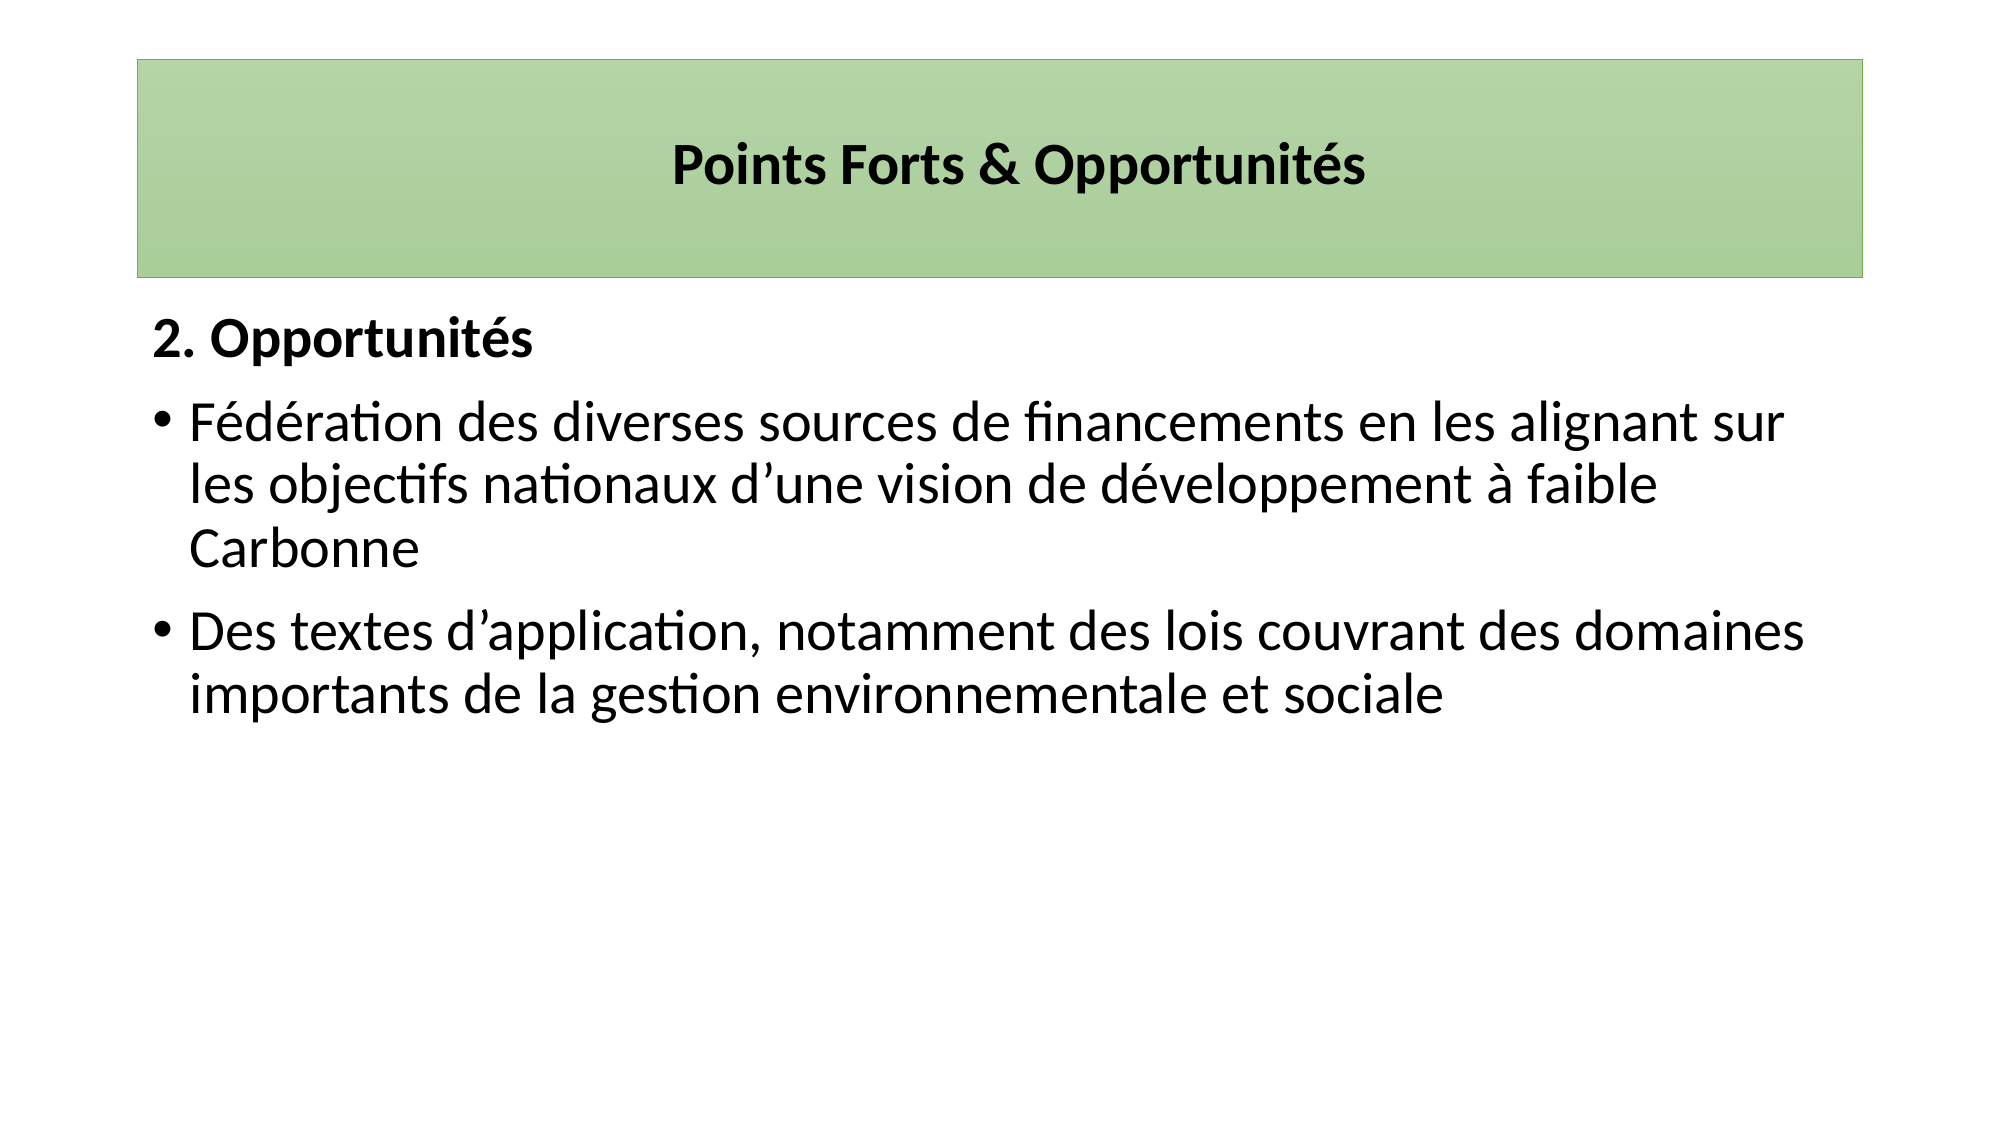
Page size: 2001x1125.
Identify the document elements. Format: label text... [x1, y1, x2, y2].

list 2. Opportunités Fédération des diverses sources de financements en les alignant sur les objectifs nationaux d’une vision de développement à faible Carbonne Des textes d’application, notamment des lois couvrant des domaines importants de la gestion environnementale et sociale [137, 299, 1863, 1014]
title Points Forts & Opportunités [137, 59, 1863, 278]
